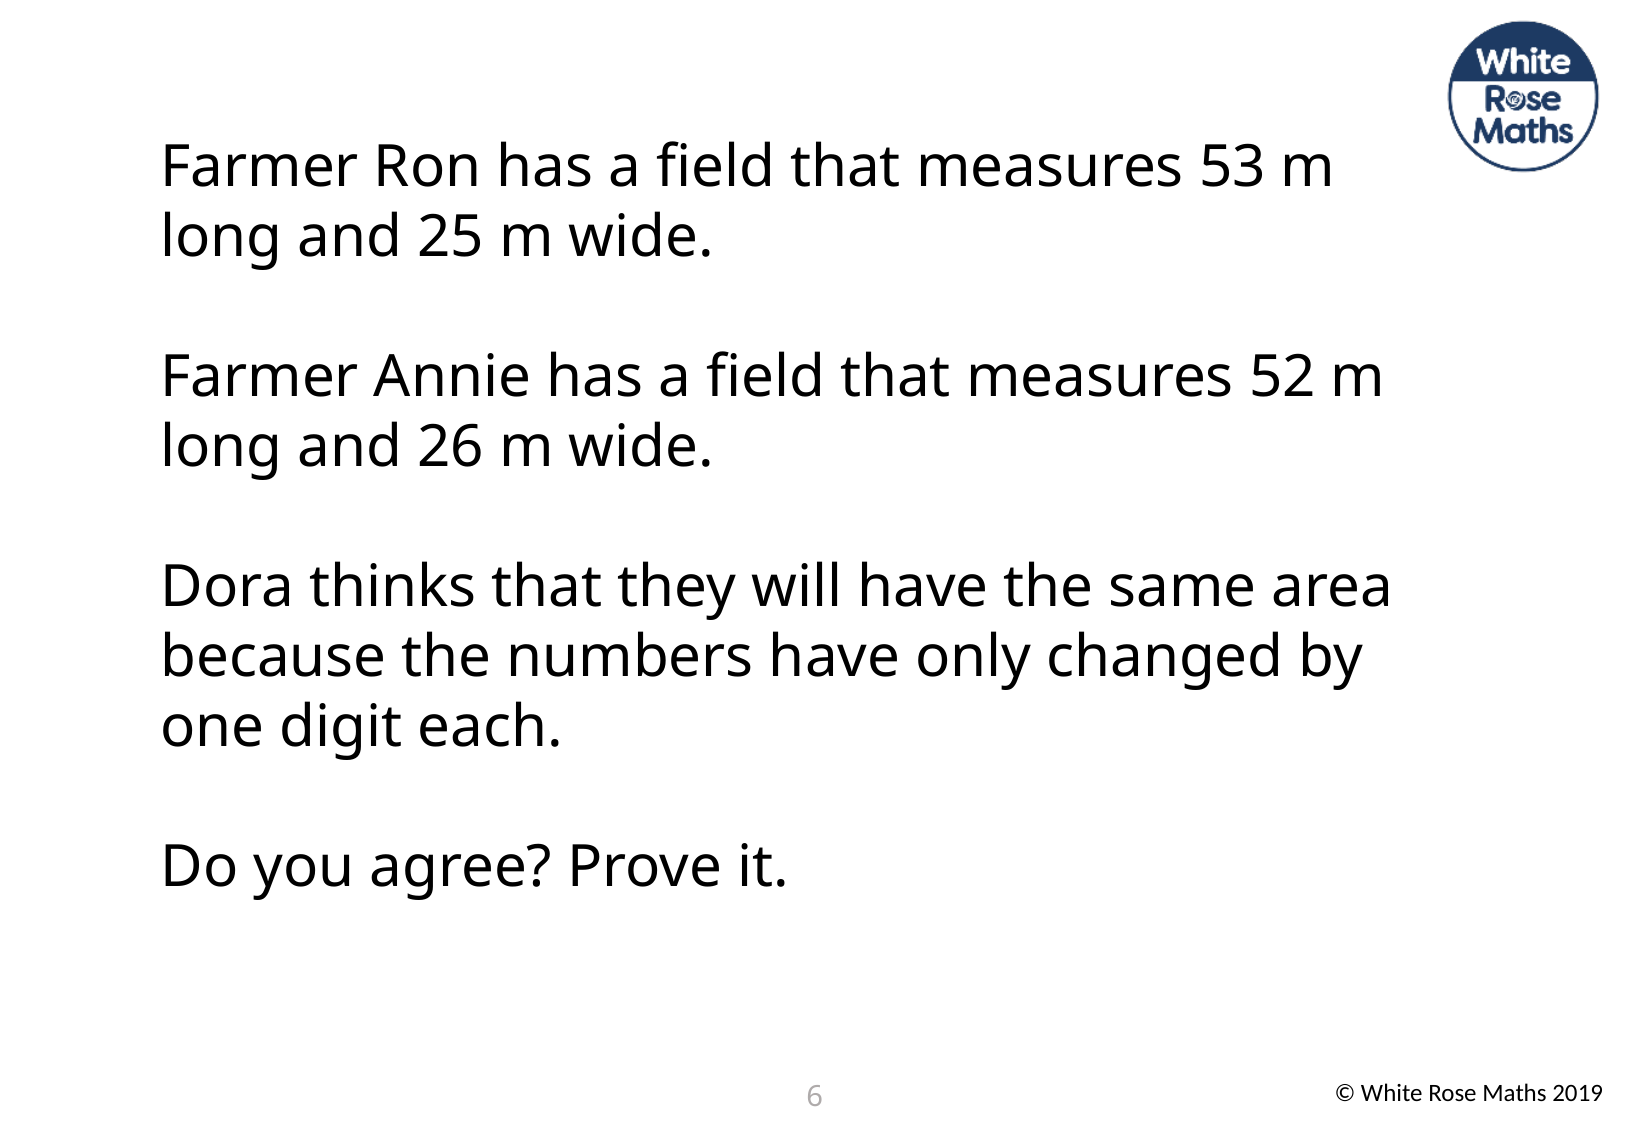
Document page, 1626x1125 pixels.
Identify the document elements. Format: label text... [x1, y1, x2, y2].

picture [1444, 17, 1602, 175]
text_box Farmer Ron has a field that measures 53 m long and 25 m wide. Farmer Annie has a field that measures 52 m long and 26 m wide. Dora thinks that they will have the same area because the numbers have only changed by one digit each. Do you agree? Prove it. [145, 120, 1468, 906]
slide_number 6 [776, 1069, 854, 1125]
